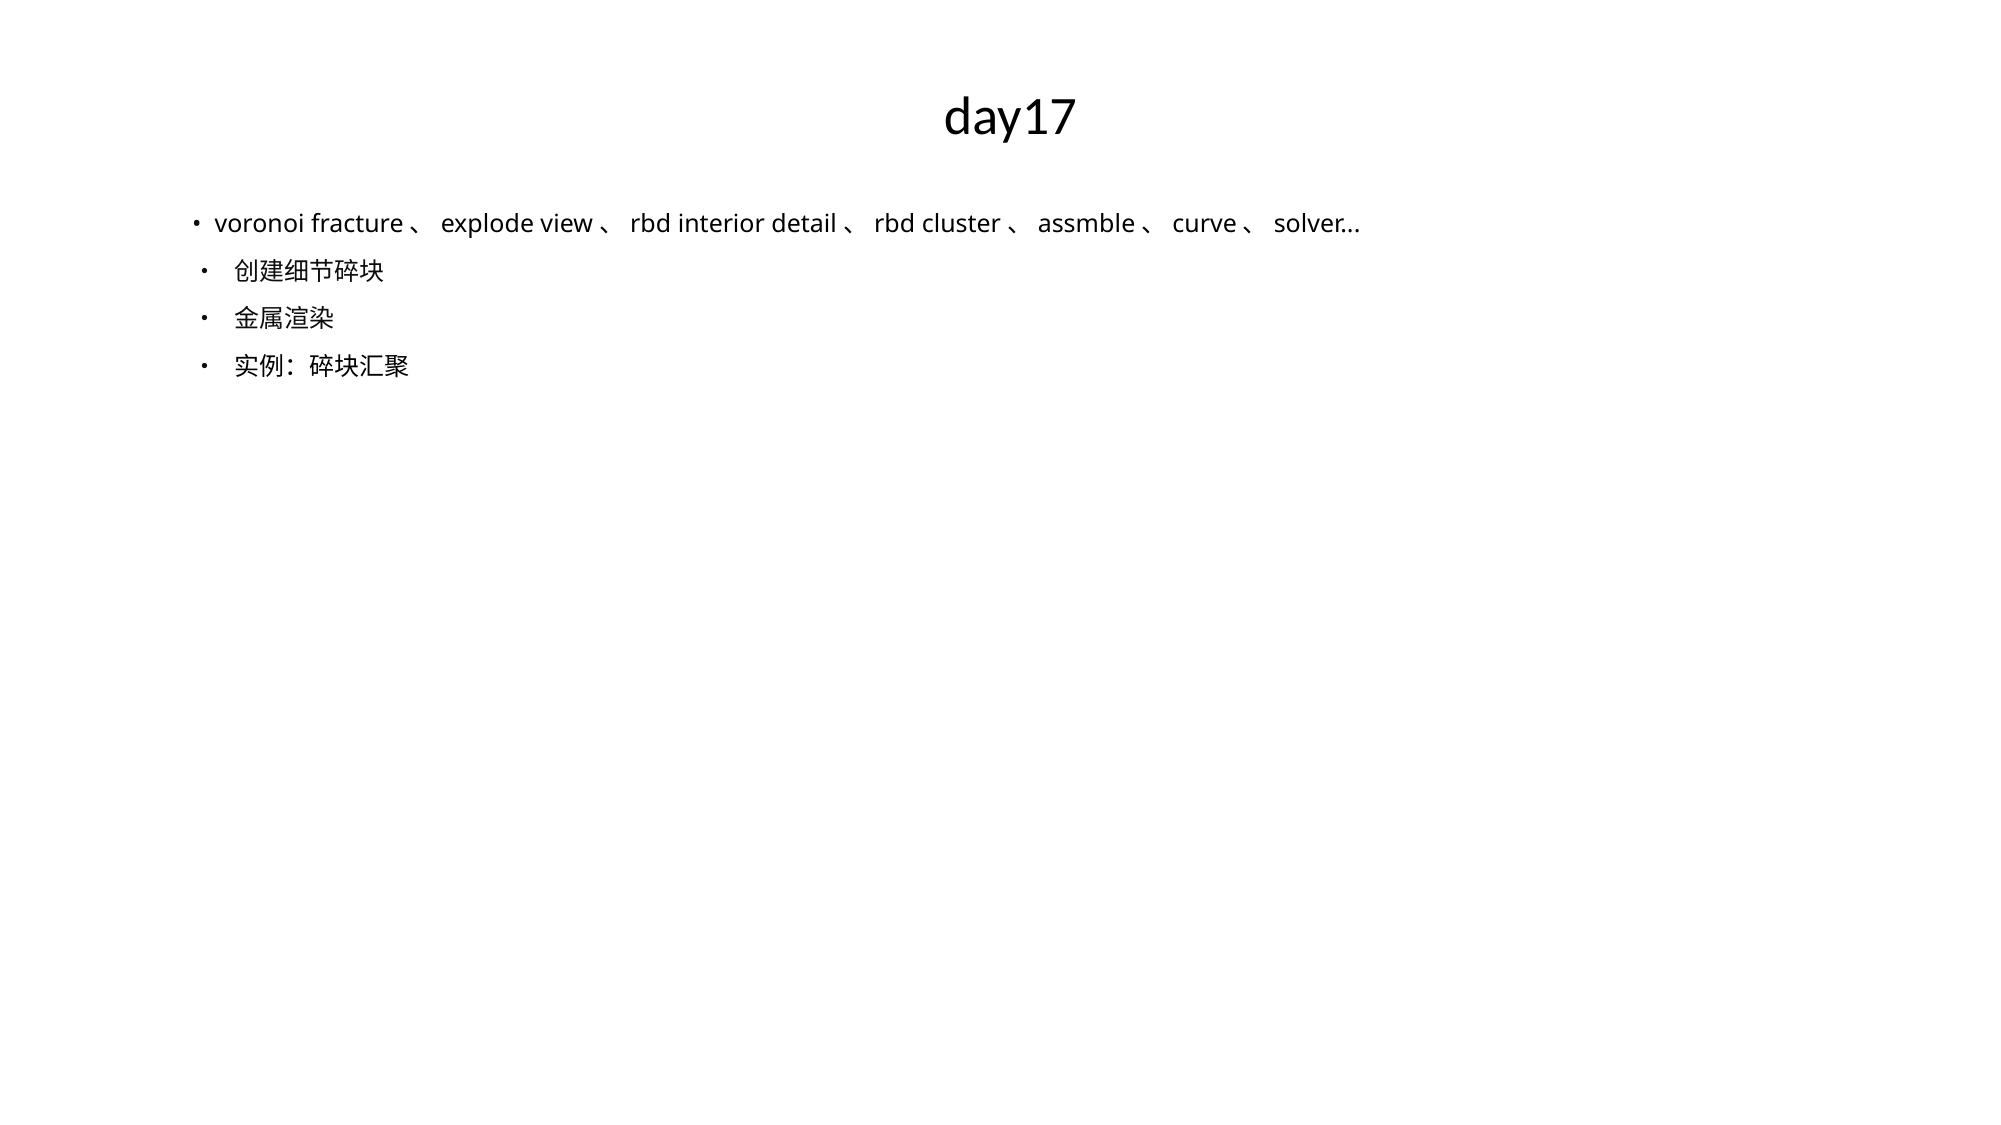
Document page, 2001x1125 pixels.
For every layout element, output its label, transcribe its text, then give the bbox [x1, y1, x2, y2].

title day17 [711, 41, 1309, 154]
subtitle • voronoi fracture、explode view、rbd interior detail、rbd cluster、assmble、curve、solver... • 创建细节碎块 • 金属渲染 • 实例：碎块汇聚 [176, 203, 1815, 903]
